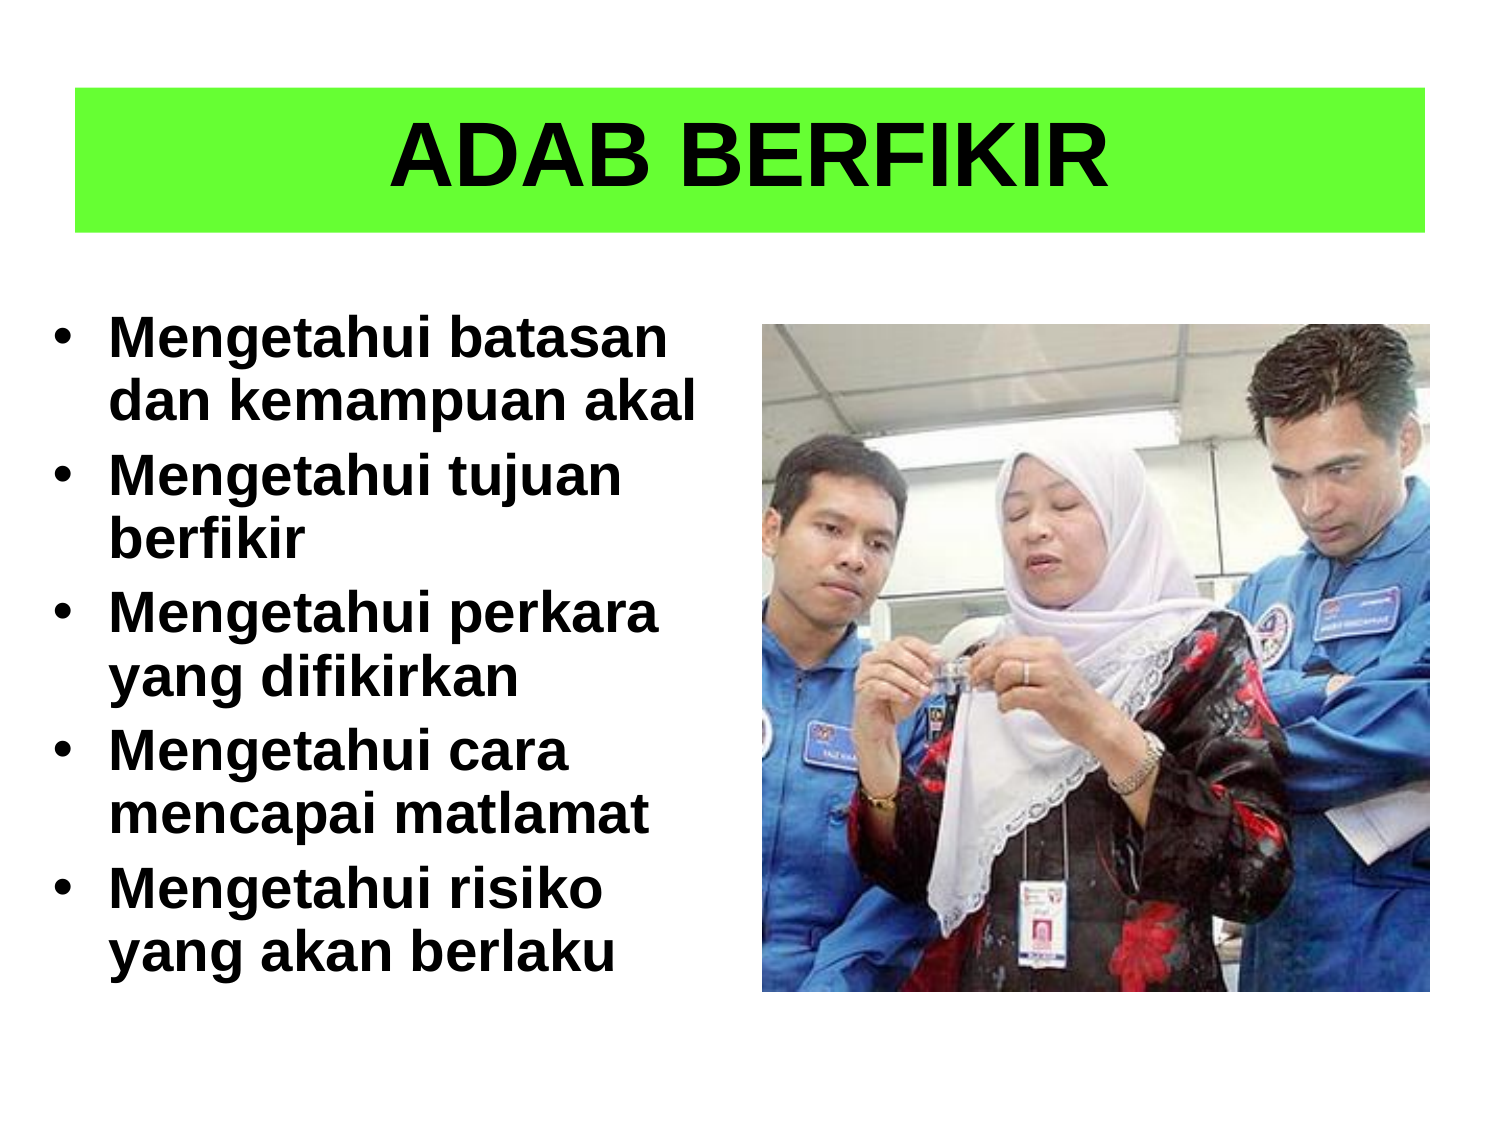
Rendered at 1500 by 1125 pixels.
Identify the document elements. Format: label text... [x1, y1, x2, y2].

list Mengetahui batasan dan kemampuan akal Mengetahui tujuan berfikir Mengetahui perkara yang difikirkan Mengetahui cara mencapai matlamat Mengetahui risiko yang akan berlaku [37, 299, 763, 1038]
picture [762, 324, 1430, 992]
title ADAB BERFIKIR [75, 87, 1425, 233]
